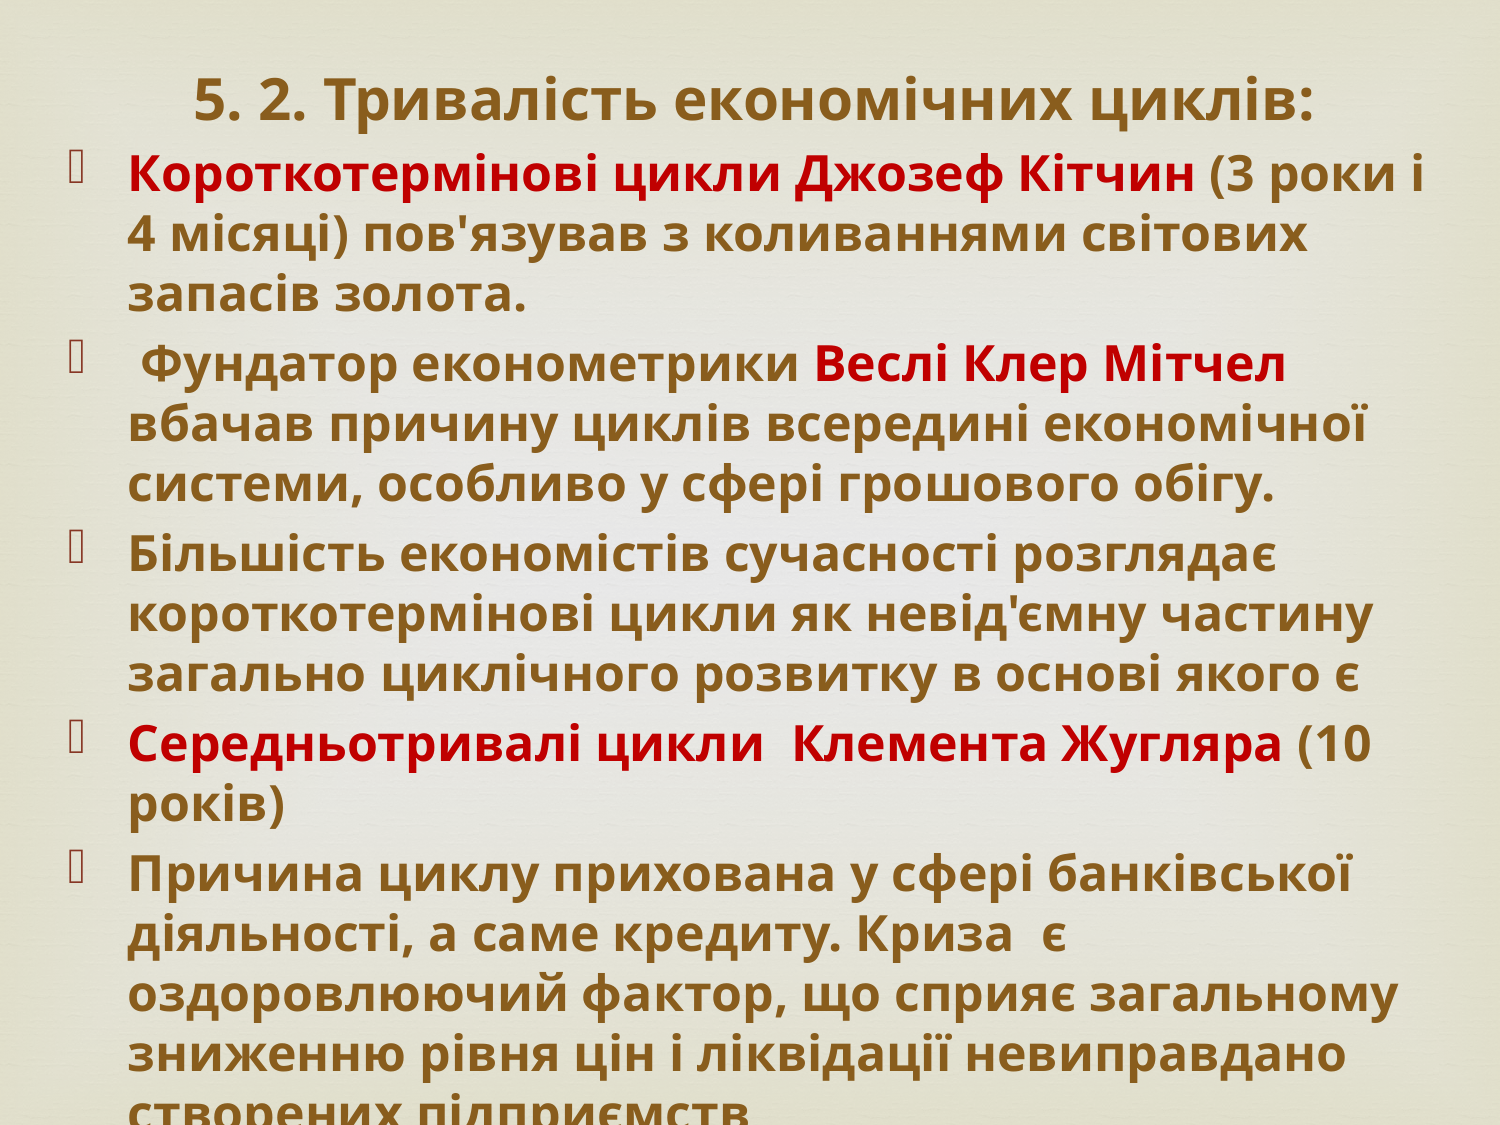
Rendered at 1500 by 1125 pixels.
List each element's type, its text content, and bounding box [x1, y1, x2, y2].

text_box 5. 2. Тривалість економічних циклів: Короткотермінові цикли Джозеф Кітчин (3 роки і 4 місяці) пов'язував з коливаннями світових запасів золота. Фундатор економетрики Веслі Клер Мітчел вбачав причину циклів всередині економічної системи, особливо у сфері грошового обігу. Більшість економістів сучасності розглядає короткотермінові цикли як невід'ємну частину загально циклічного розвитку в основі якого є Середньотривалі цикли Клемента Жугляра (10 років) Причина циклу прихована у сфері банківської діяльності, а саме кредиту. Криза є оздоровлюючий фактор, що сприяє загальному зниженню рівня цін і ліквідації невиправдано створених підприємств [53, 54, 1471, 1083]
